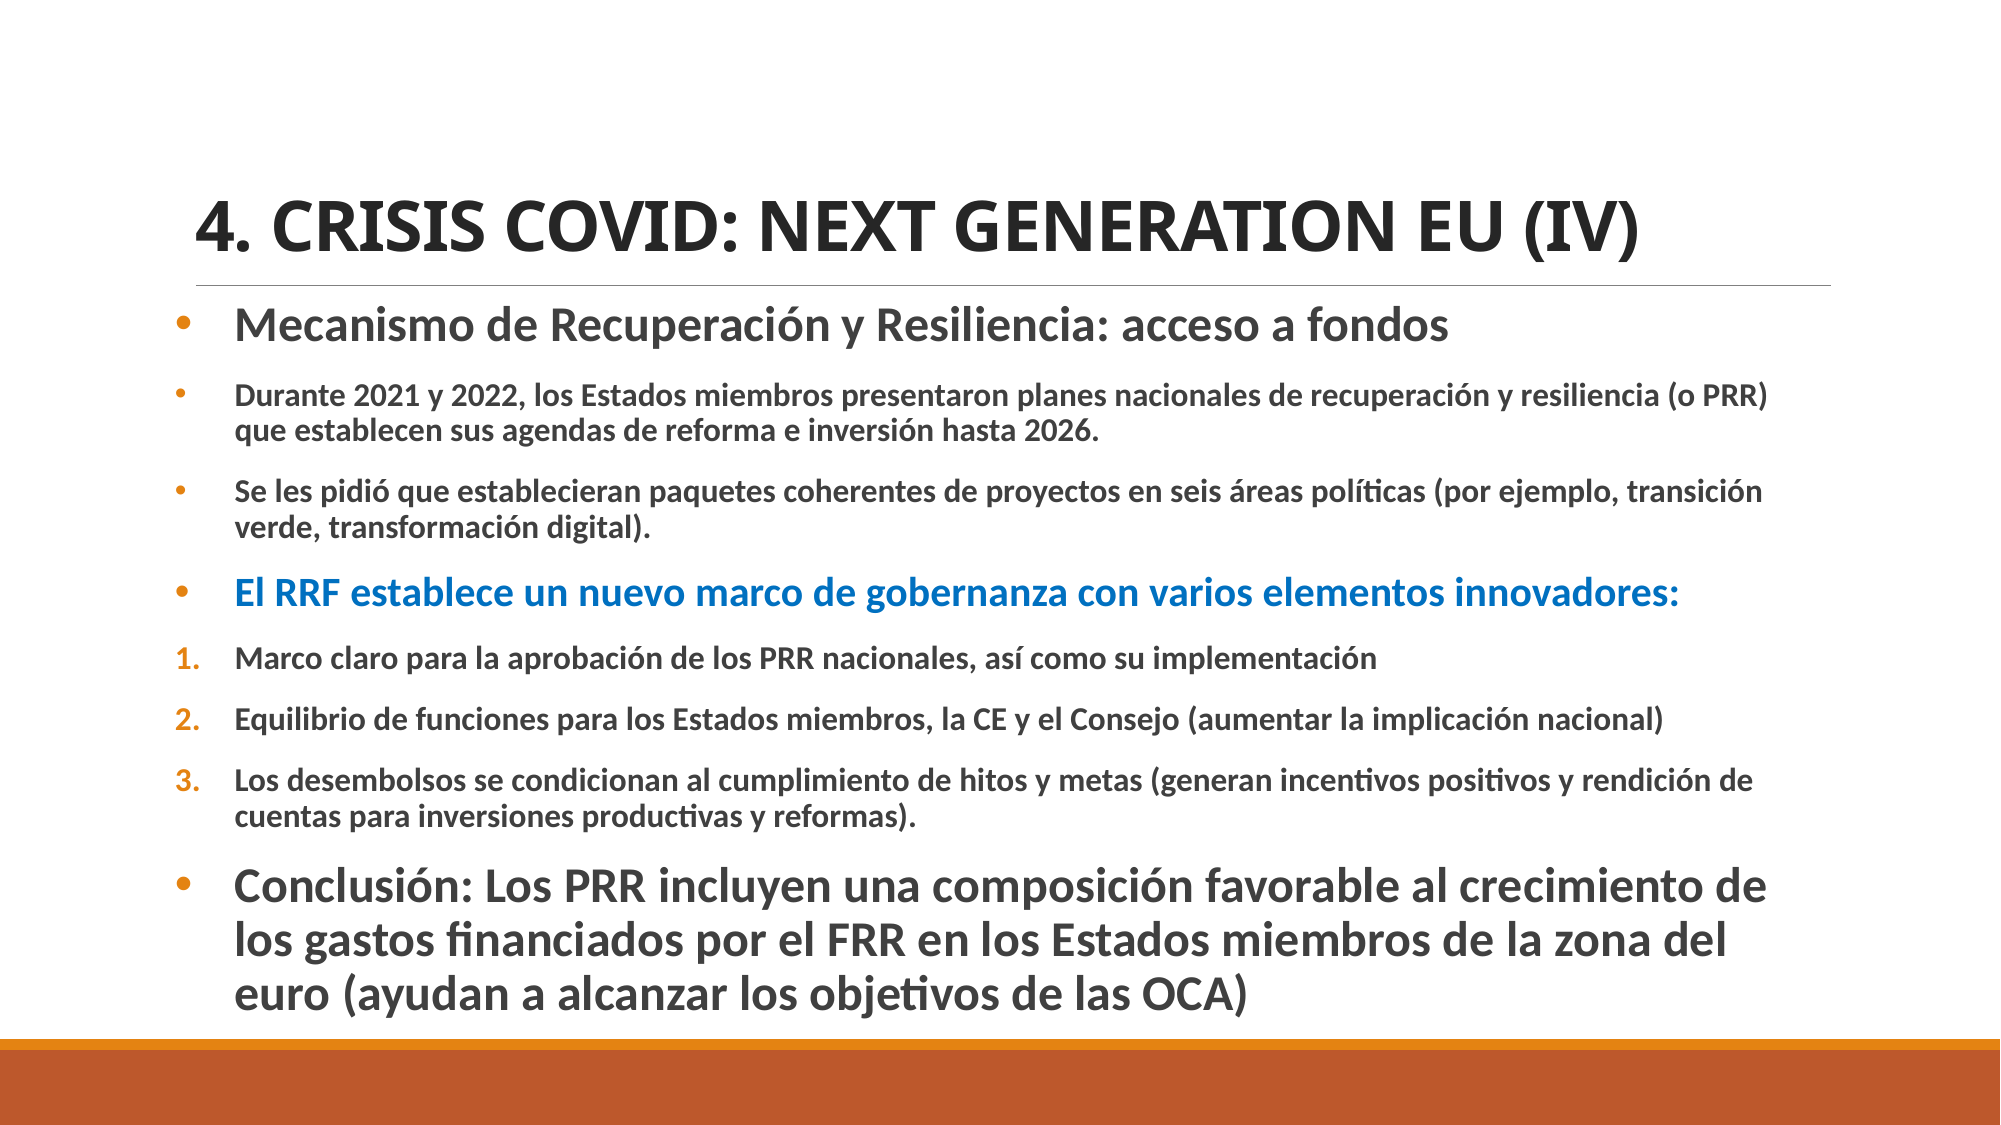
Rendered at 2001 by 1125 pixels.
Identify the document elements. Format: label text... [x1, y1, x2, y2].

list Mecanismo de Recuperación y Resiliencia: acceso a fondos Durante 2021 y 2022, los Estados miembros presentaron planes nacionales de recuperación y resiliencia (o PRR) que establecen sus agendas de reforma e inversión hasta 2026. Se les pidió que establecieran paquetes coherentes de proyectos en seis áreas políticas (por ejemplo, transición verde, transformación digital). El RRF establece un nuevo marco de gobernanza con varios elementos innovadores: Marco claro para la aprobación de los PRR nacionales, así como su implementación Equilibrio de funciones para los Estados miembros, la CE y el Consejo (aumentar la implicación nacional) Los desembolsos se condicionan al cumplimiento de hitos y metas (generan incentivos positivos y rendición de cuentas para inversiones productivas y reformas). Conclusión: Los PRR incluyen una composición favorable al crecimiento de los gastos financiados por el FRR en los Estados miembros de la zona del euro (ayudan a alcanzar los objetivos de las OCA) [174, 290, 1825, 1106]
text_box 4. CRISIS COVID: NEXT GENERATION EU (IV) [180, 157, 1840, 274]
